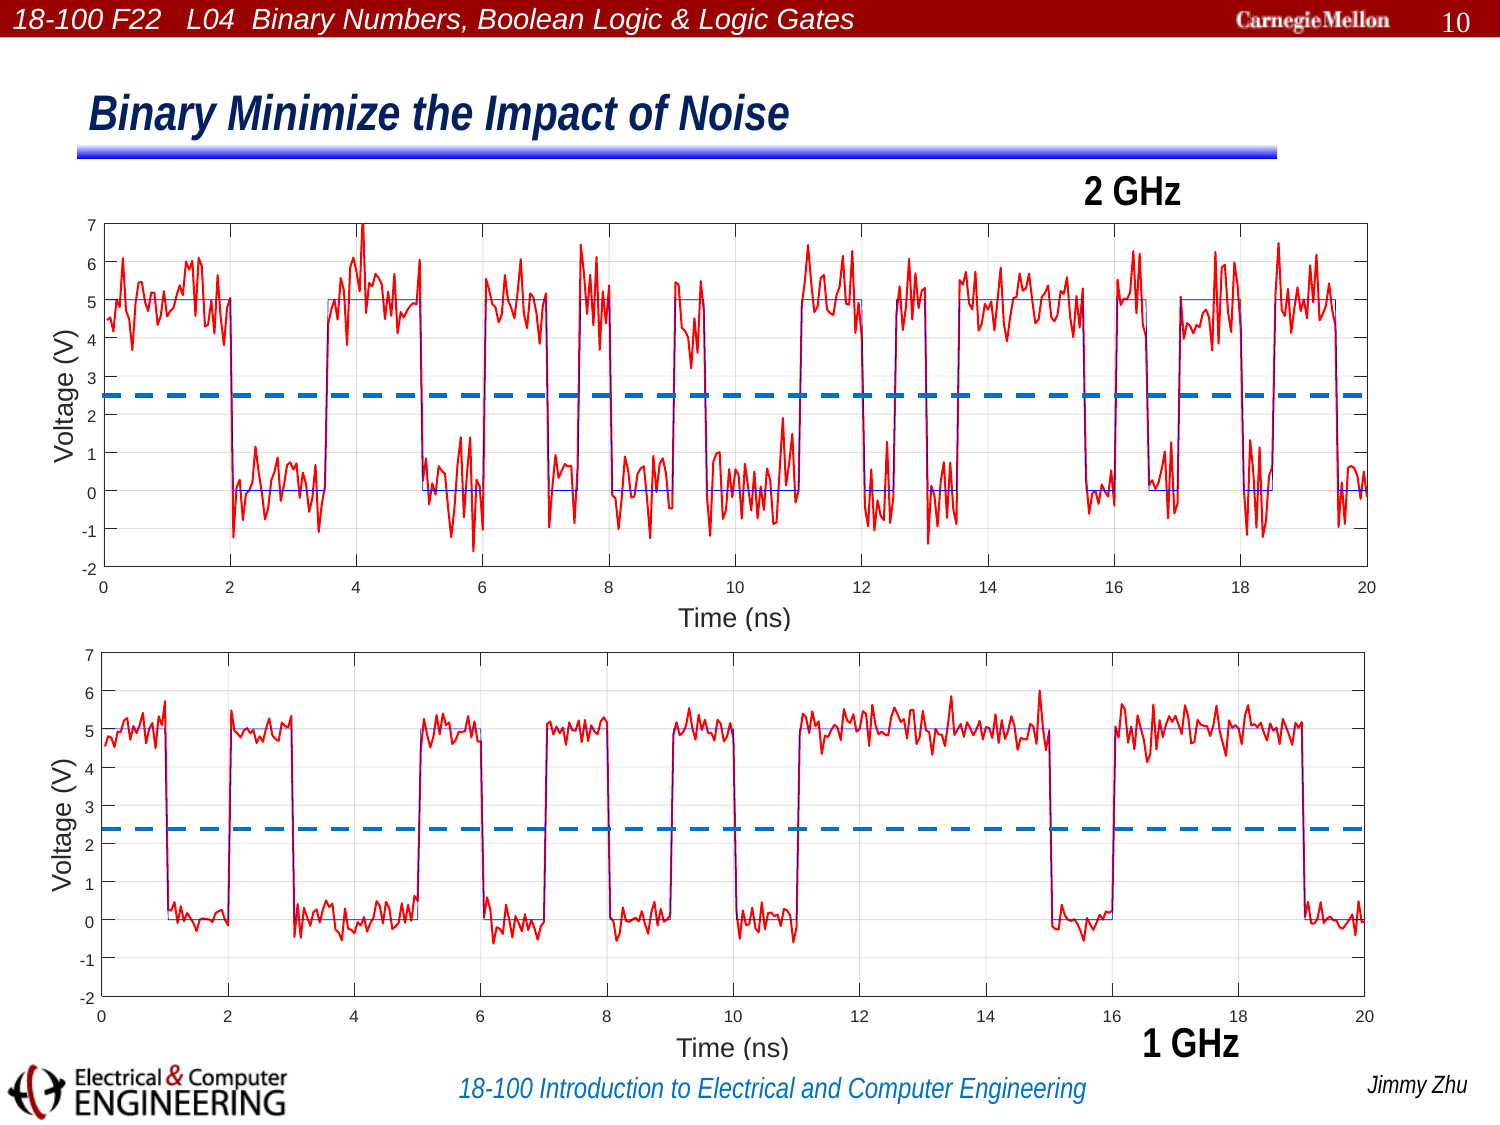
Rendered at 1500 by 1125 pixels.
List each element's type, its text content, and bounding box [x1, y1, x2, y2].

text_box 2 GHz [1069, 156, 1206, 189]
text_box [77, 145, 1278, 159]
text_box Binary Minimize the Impact of Noise [62, 72, 806, 148]
picture [0, 190, 1500, 1125]
slide_number 10 [1217, 0, 1494, 34]
